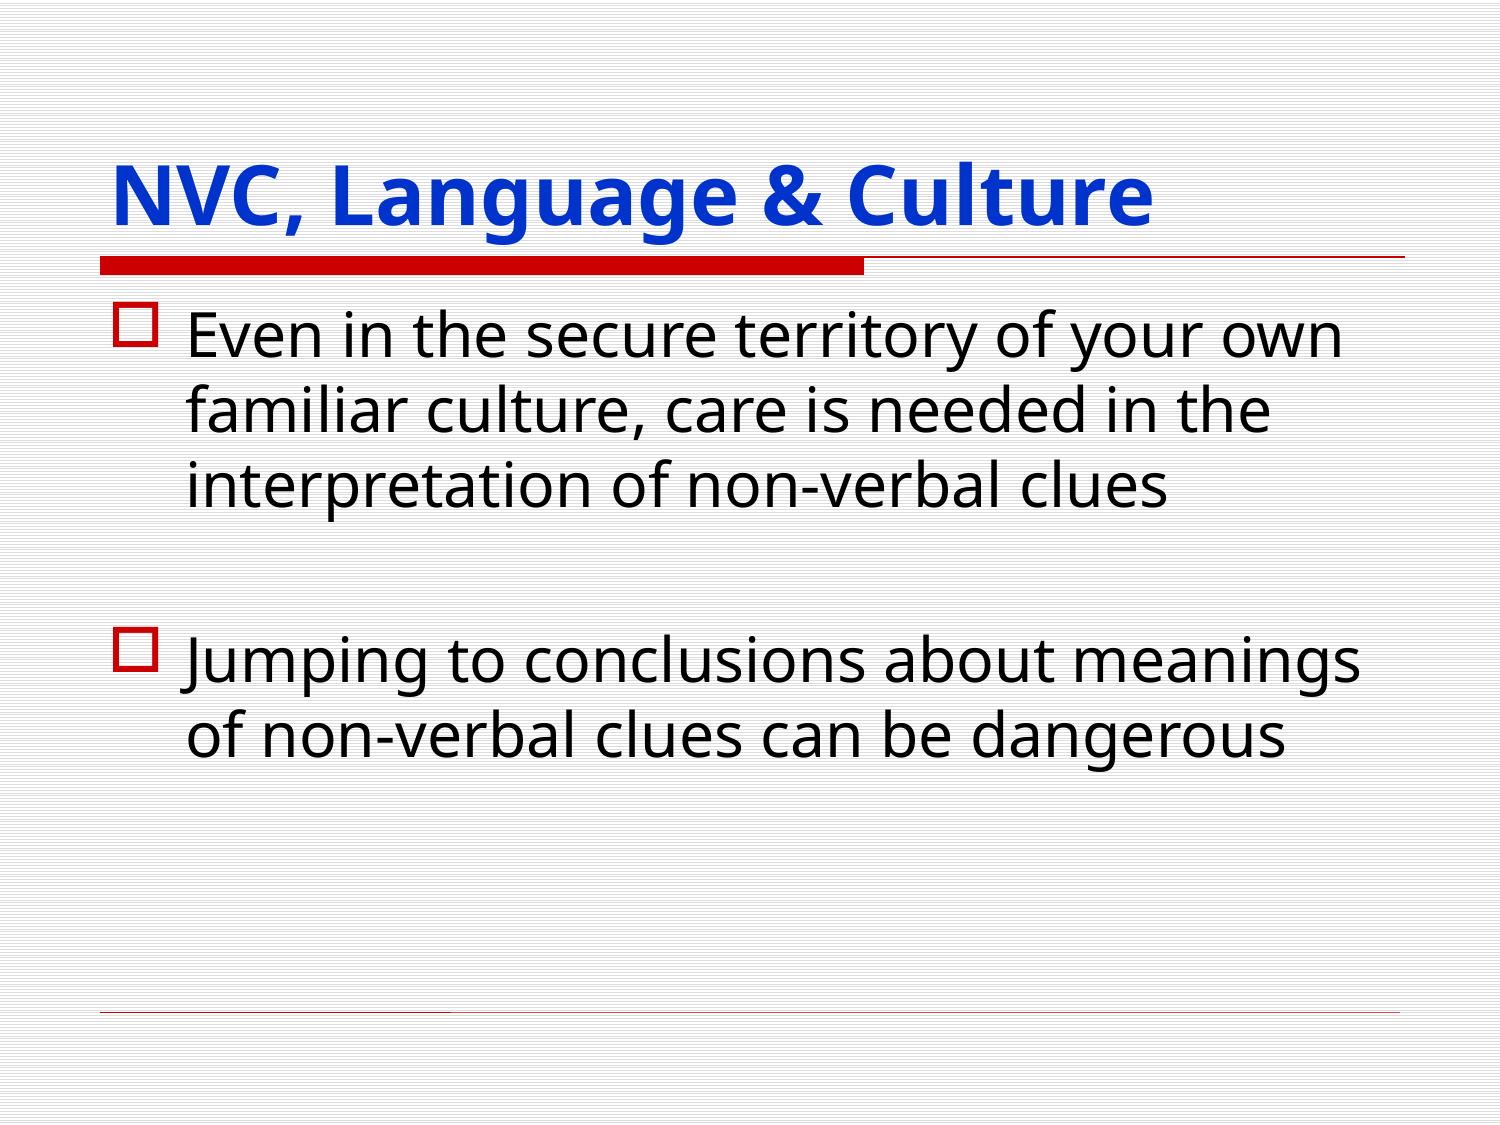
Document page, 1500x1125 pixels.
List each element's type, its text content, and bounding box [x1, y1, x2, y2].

title NVC, Language & Culture [93, 49, 1407, 250]
list Even in the secure territory of your own familiar culture, care is needed in the interpretation of non-verbal clues Jumping to conclusions about meanings of non-verbal clues can be dangerous [92, 287, 1406, 988]
